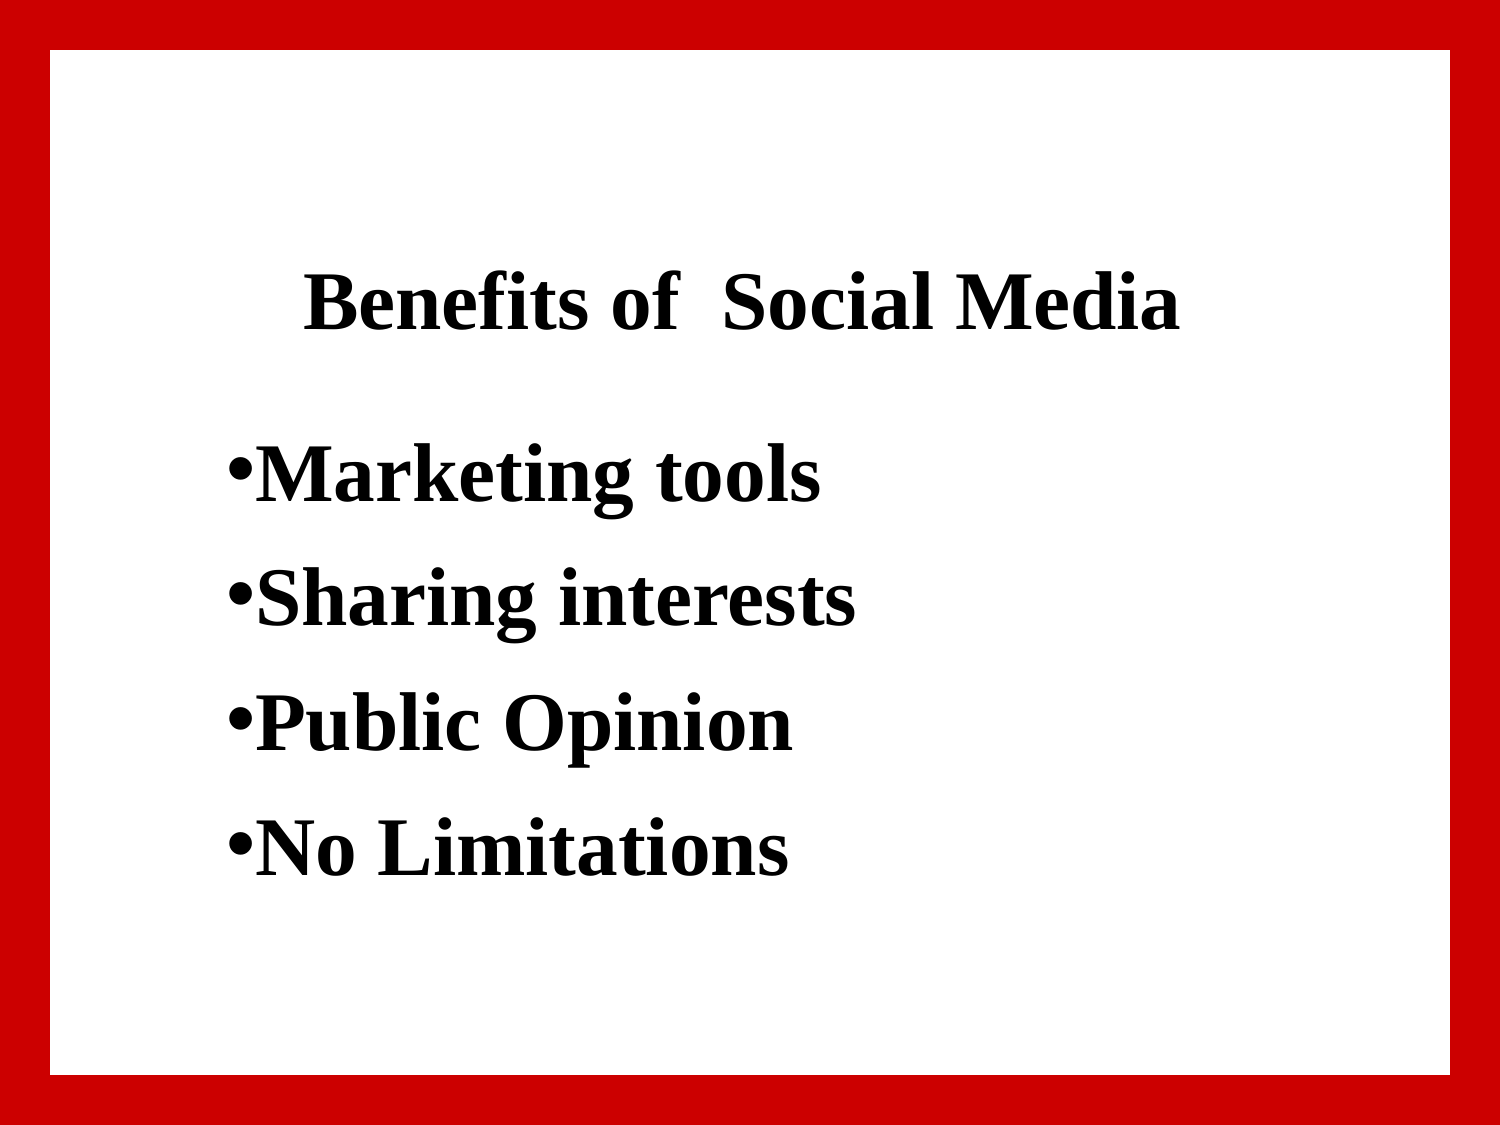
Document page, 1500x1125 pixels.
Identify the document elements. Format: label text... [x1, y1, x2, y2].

subtitle Marketing tools Sharing interests Public Opinion No Limitations [210, 409, 1262, 698]
title Benefits of Social Media [105, 175, 1381, 418]
